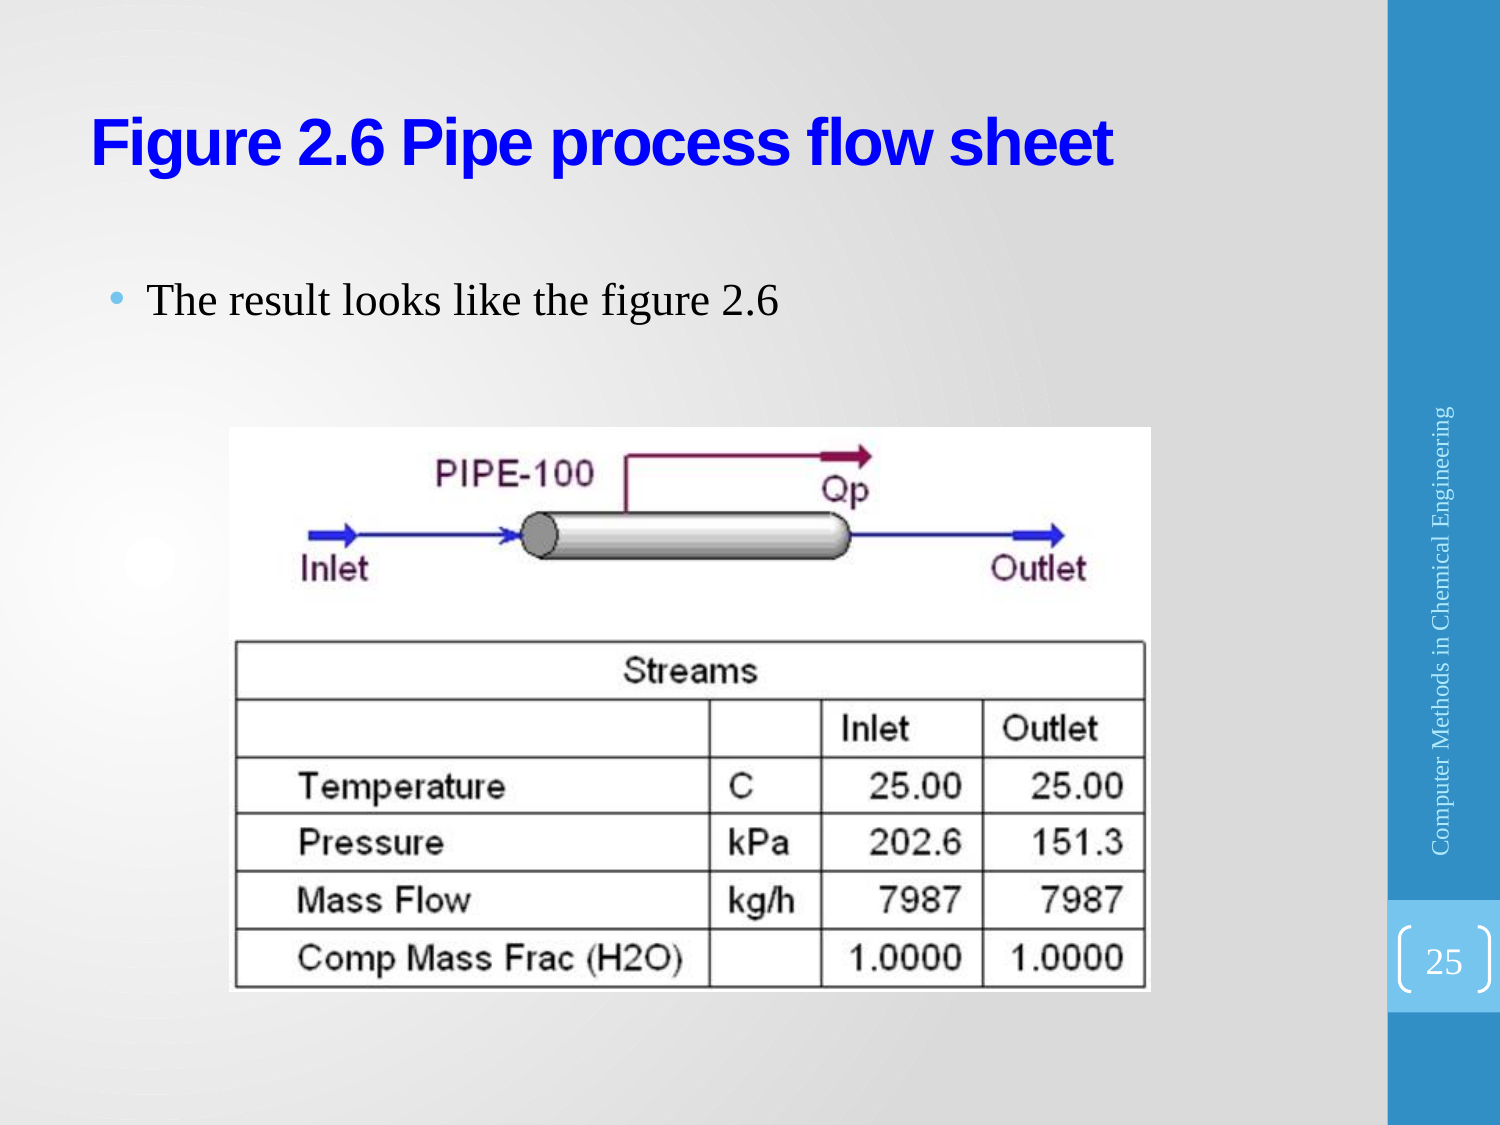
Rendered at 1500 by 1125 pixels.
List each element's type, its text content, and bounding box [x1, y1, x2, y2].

footer Computer Methods in Chemical Engineering [1408, 391, 1469, 889]
slide_number 25 [1397, 925, 1492, 994]
list The result looks like the figure 2.6 [75, 262, 1325, 1050]
title Figure 2.6 Pipe process flow sheet [75, 45, 1325, 233]
picture [229, 427, 1151, 993]
